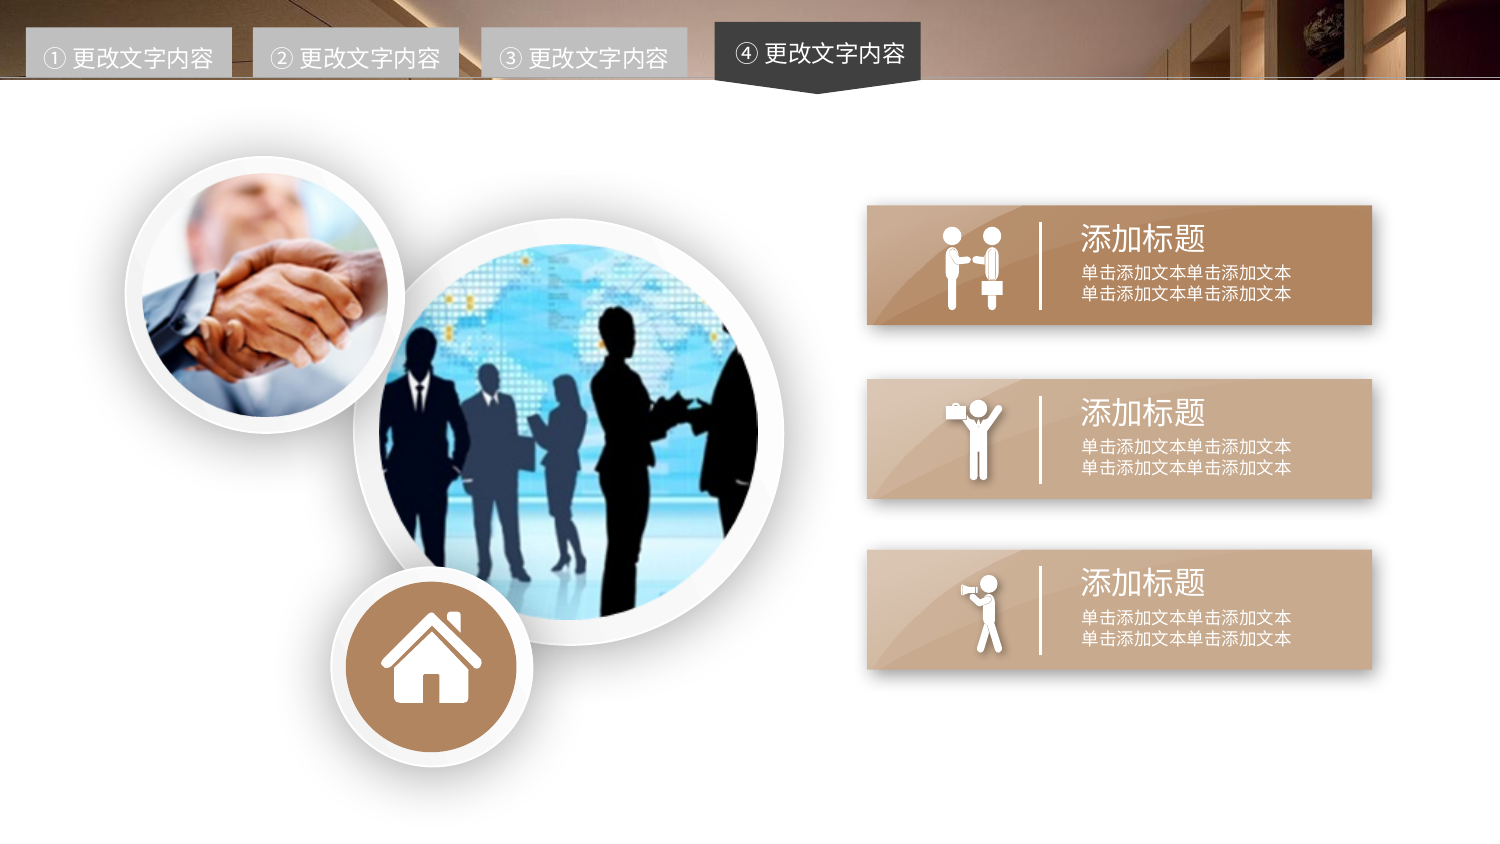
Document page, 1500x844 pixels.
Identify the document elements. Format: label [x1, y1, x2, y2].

picture [0, 0, 1500, 27]
text_box [866, 205, 1373, 326]
text_box [866, 379, 1373, 499]
text_box [866, 549, 1373, 670]
text_box [331, 567, 533, 767]
text_box [661, 21, 980, 95]
text_box [0, 27, 661, 78]
text_box [125, 157, 405, 433]
text_box [353, 219, 784, 645]
text_box [980, 27, 1500, 78]
